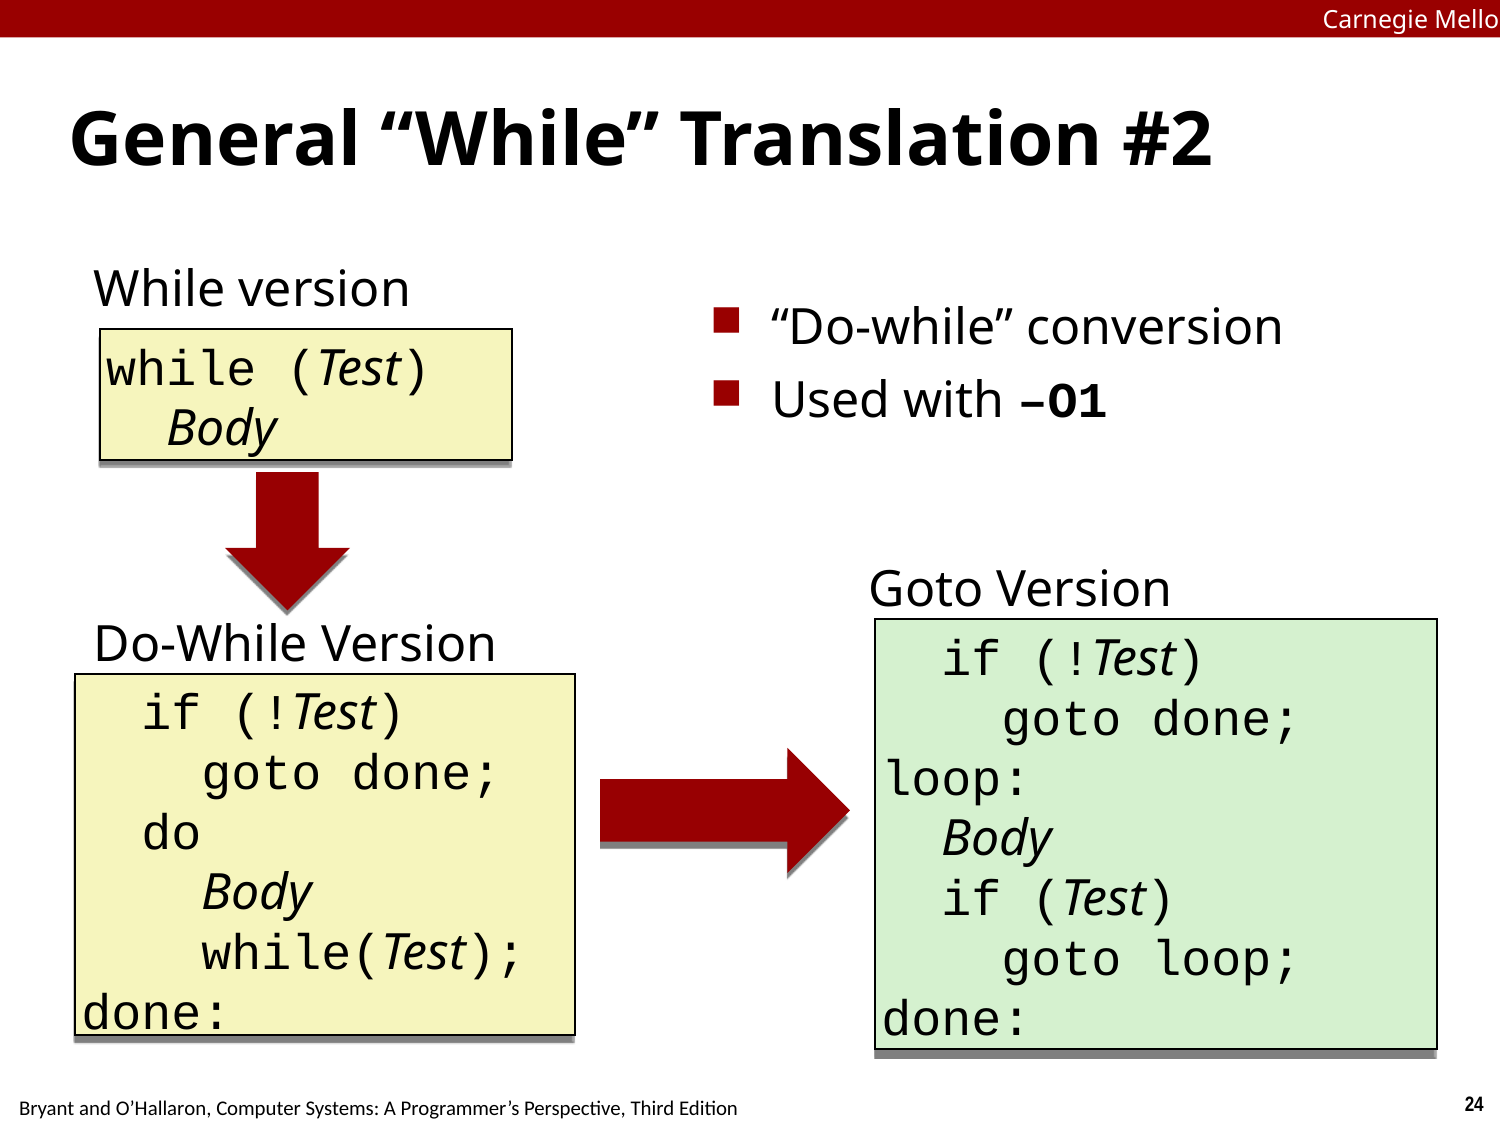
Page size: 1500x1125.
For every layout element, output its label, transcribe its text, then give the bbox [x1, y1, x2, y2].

text_box [600, 747, 850, 873]
title General “While” Translation #2 [62, 41, 1438, 230]
text_box Goto Version [862, 549, 1340, 623]
text_box if (!Test) goto done; do Body while(Test); done: [75, 673, 575, 1036]
text_box if (!Test) goto done; loop: Body if (Test) goto loop; done: [875, 618, 1438, 1050]
text_box [0, 0, 1500, 38]
text_box While version [87, 249, 517, 323]
text_box [225, 472, 351, 611]
text_box Do-While Version [87, 604, 565, 673]
list “Do-while” conversion Used with –O1 [699, 287, 1425, 943]
text_box while (Test) Body [99, 329, 513, 461]
text_box Carnegie Mellon [1322, 3, 1500, 33]
